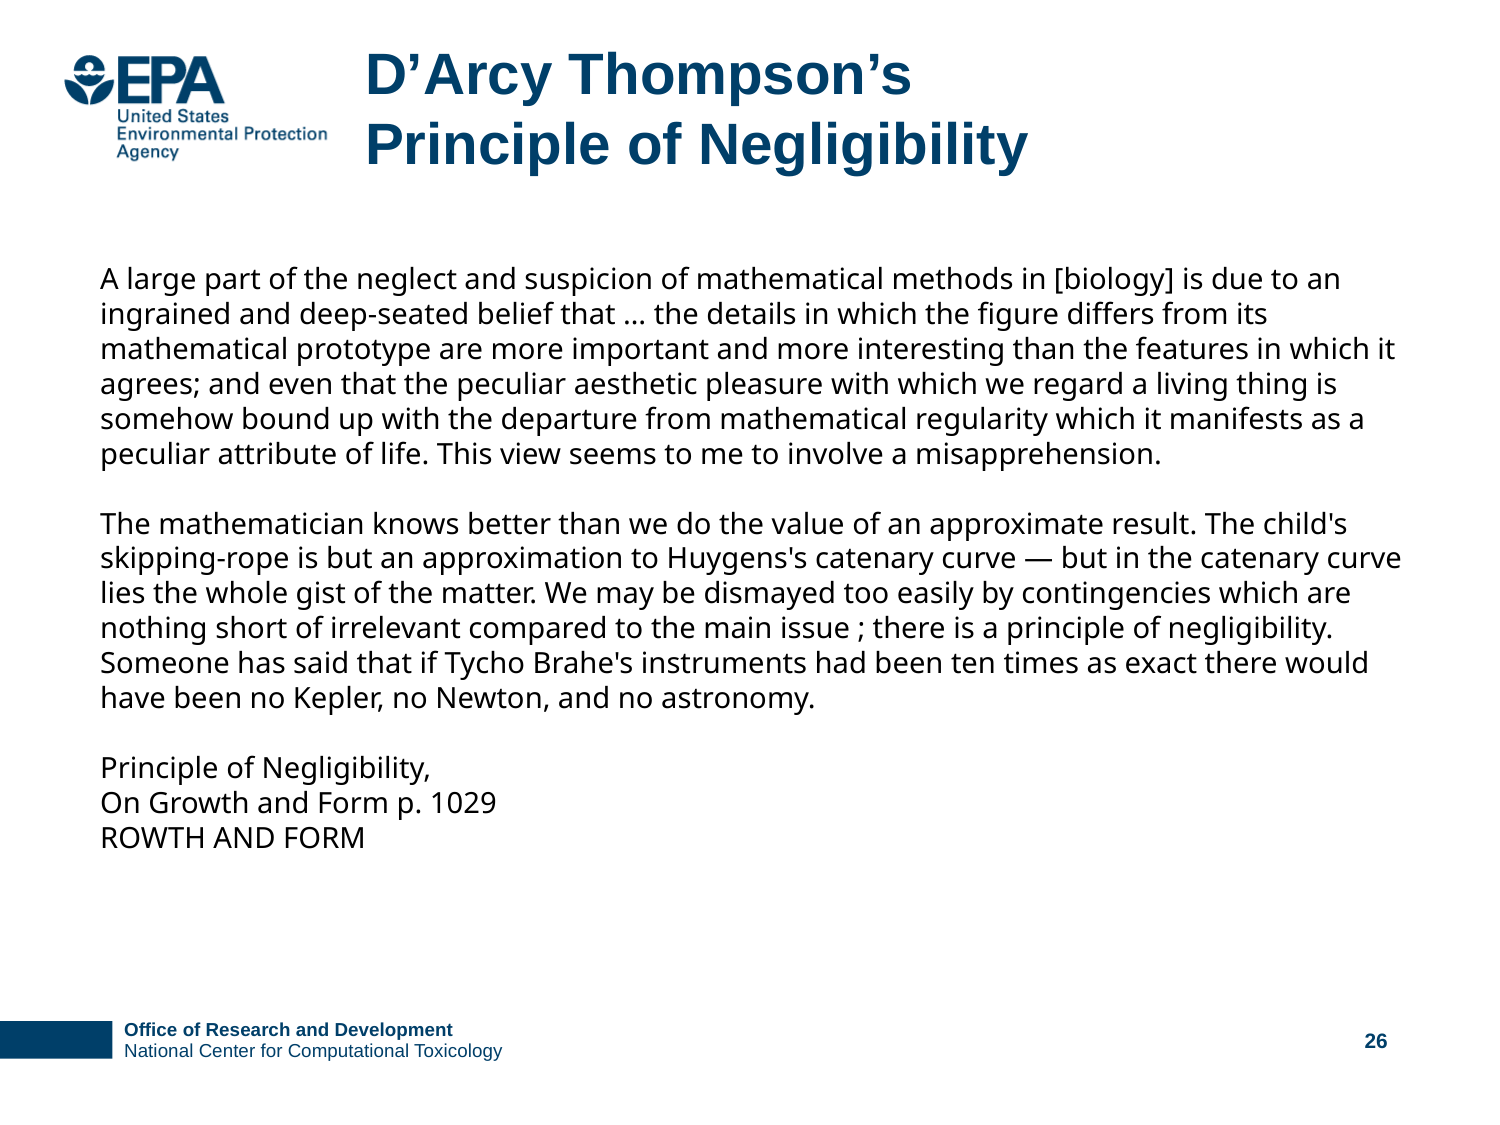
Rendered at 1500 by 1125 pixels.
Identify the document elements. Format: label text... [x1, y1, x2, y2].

list A large part of the neglect and suspicion of mathematical methods in [biology] is due to an ingrained and deep-seated belief that … the details in which the figure differs from its mathematical prototype are more important and more interesting than the features in which it agrees; and even that the peculiar aesthetic pleasure with which we regard a living thing is somehow bound up with the departure from mathematical regularity which it manifests as a peculiar attribute of life. This view seems to me to involve a misapprehension. The mathematician knows better than we do the value of an approximate result. The child's skipping-rope is but an approximation to Huygens's catenary curve — but in the catenary curve lies the whole gist of the matter. We may be dismayed too easily by contingencies which are nothing short of irrelevant compared to the main issue ; there is a principle of negligibility. Someone has said that if Tycho Brahe's instruments had been ten times as exact there would have been no Kepler, no Newton, and no astronomy. Principle of Negligibility, On Growth and Form p. 1029 ROWTH AND FORM [99, 238, 1416, 877]
title D’Arcy Thompson’s Principle of Negligibility [349, 87, 1351, 126]
picture [0, 0, 1500, 1125]
slide_number 26 [1074, 1020, 1388, 1059]
